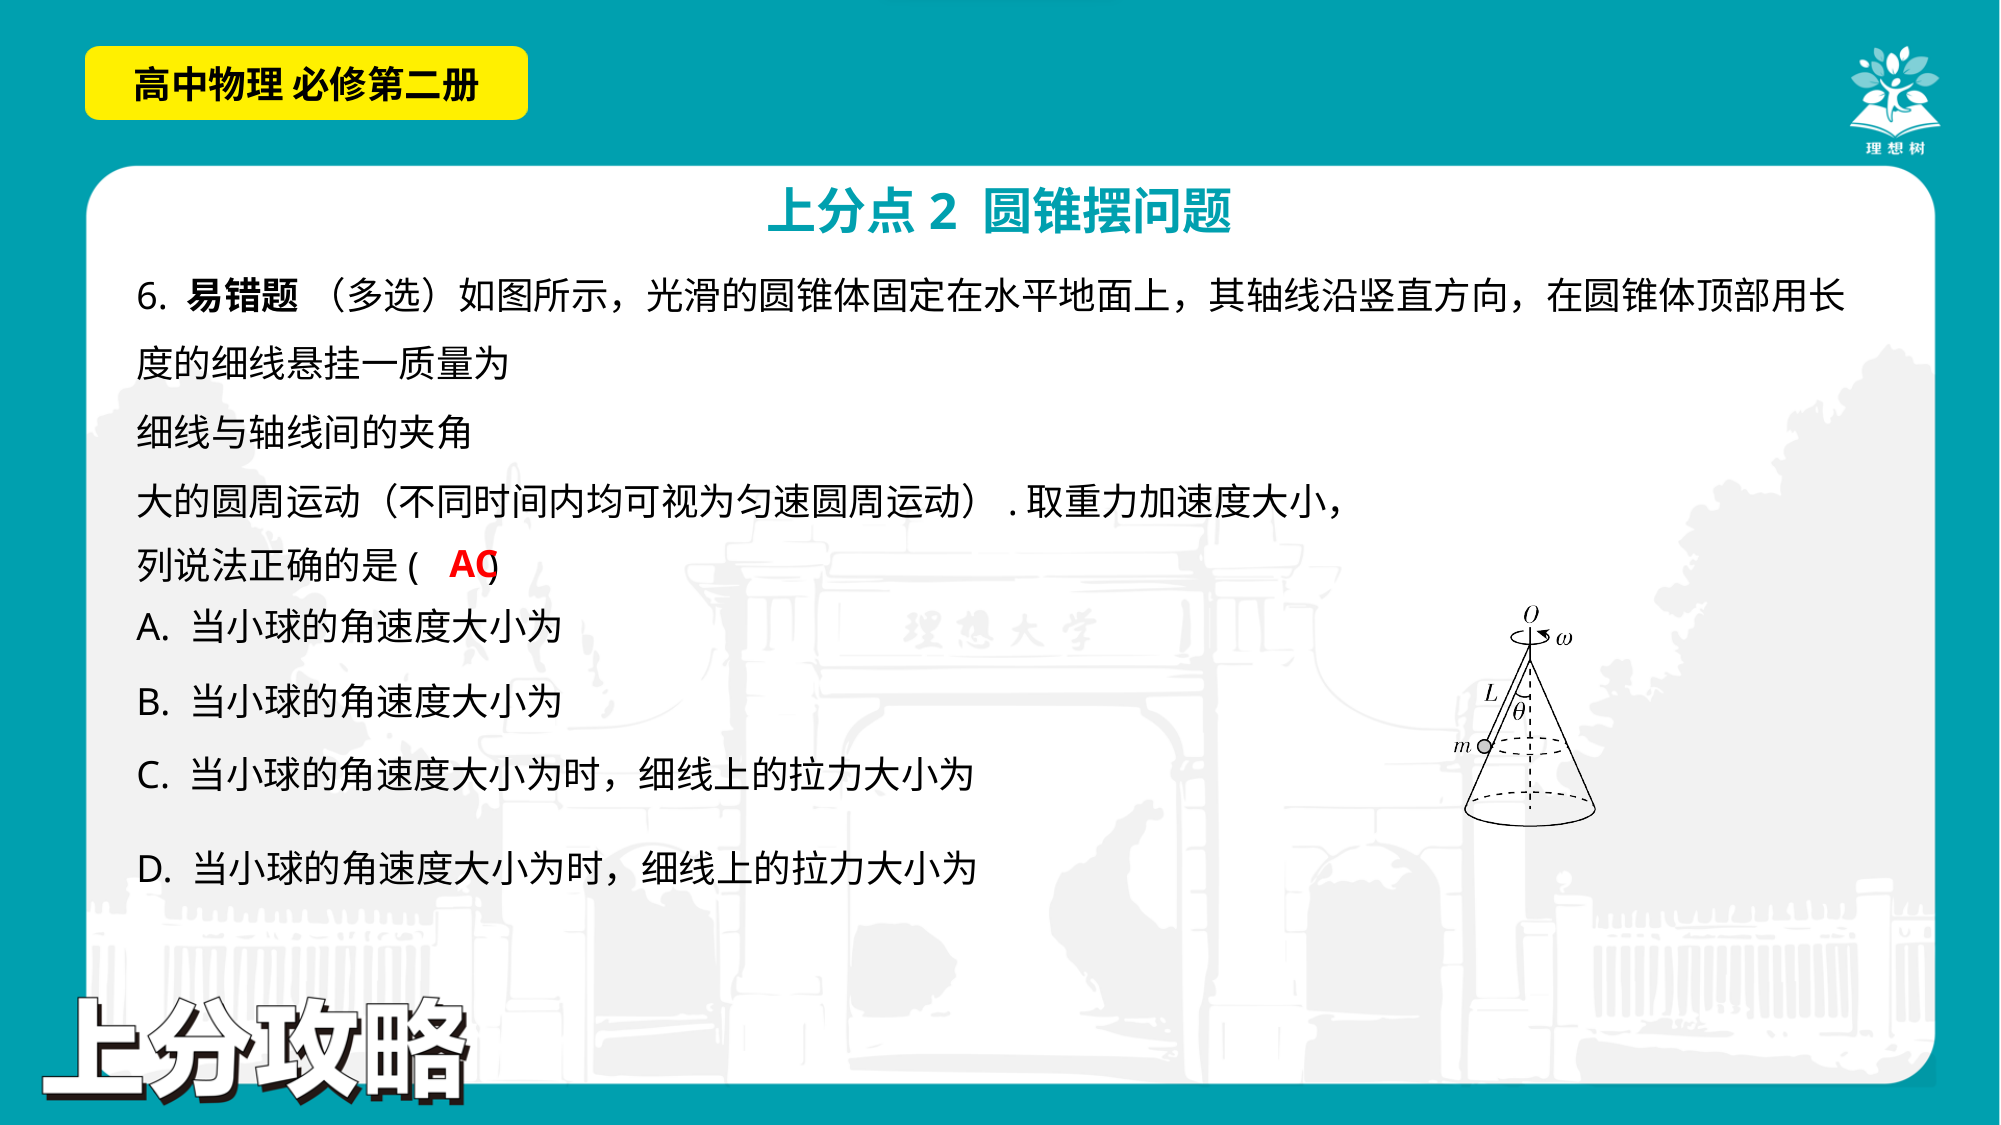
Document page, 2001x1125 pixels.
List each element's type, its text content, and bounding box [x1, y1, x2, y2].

picture [0, 0, 2000, 1125]
text_box AC [433, 520, 515, 579]
